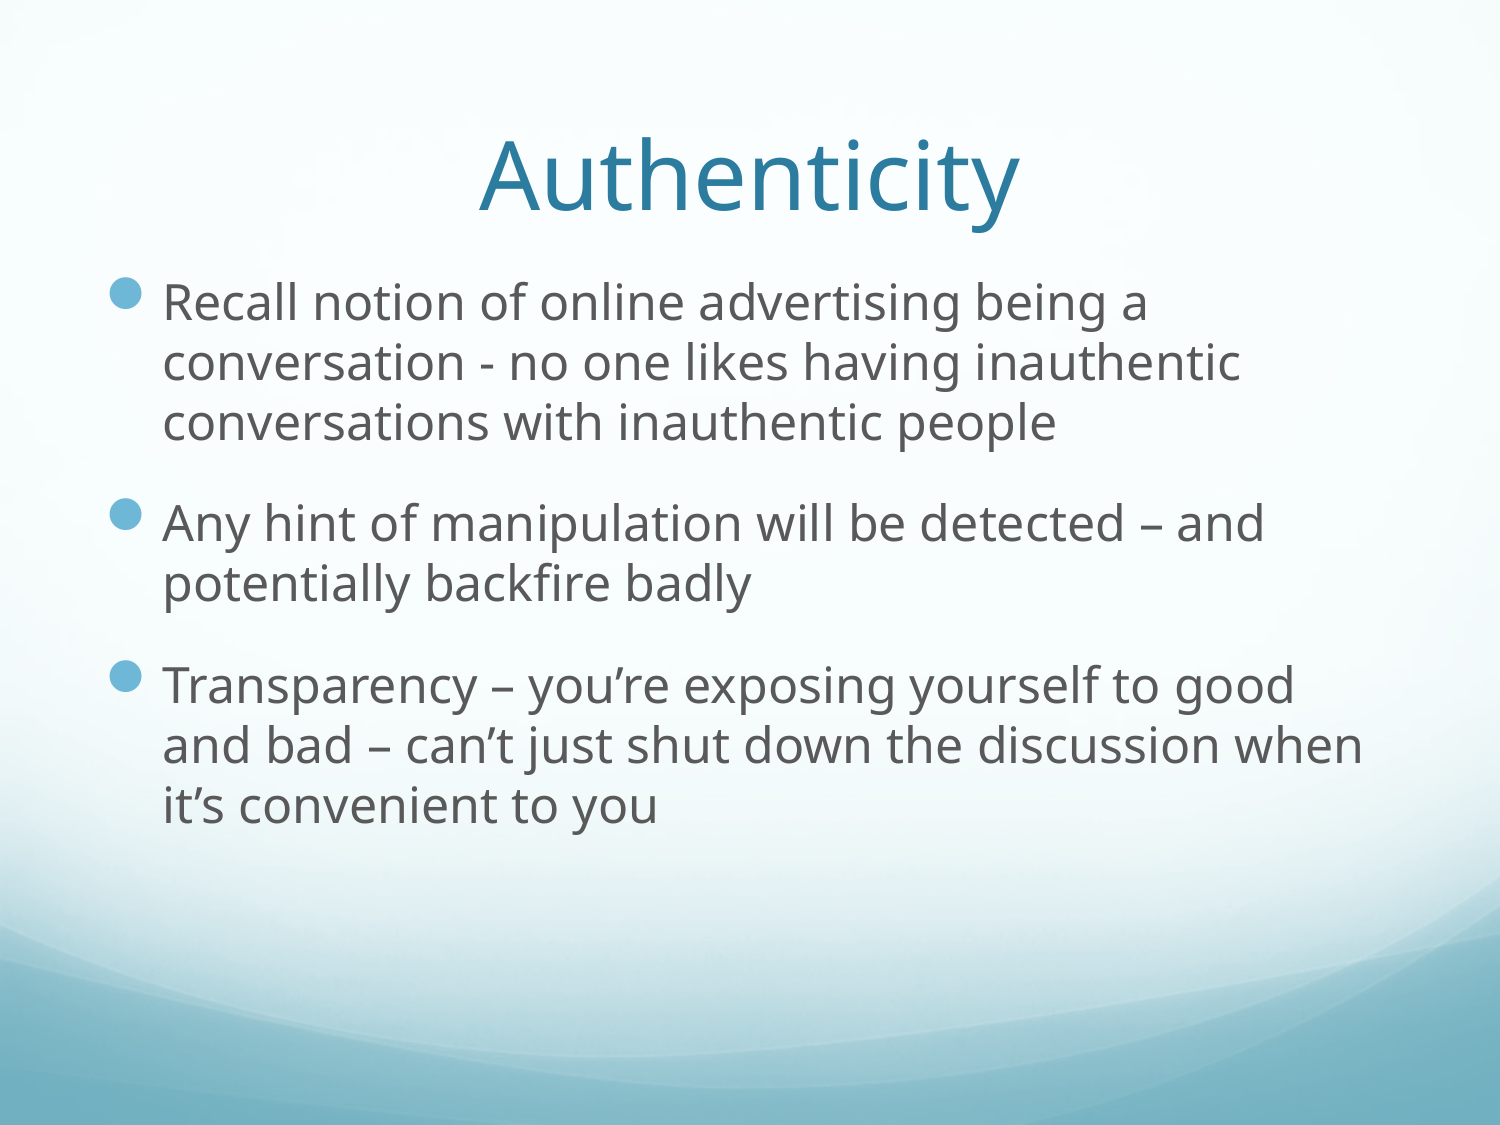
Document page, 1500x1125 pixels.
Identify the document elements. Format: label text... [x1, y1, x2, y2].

title Authenticity [90, 17, 1410, 237]
list Recall notion of online advertising being a conversation - no one likes having inauthentic conversations with inauthentic people Any hint of manipulation will be detected – and potentially backfire badly Transparency – you’re exposing yourself to good and bad – can’t just shut down the discussion when it’s convenient to you [90, 262, 1410, 975]
